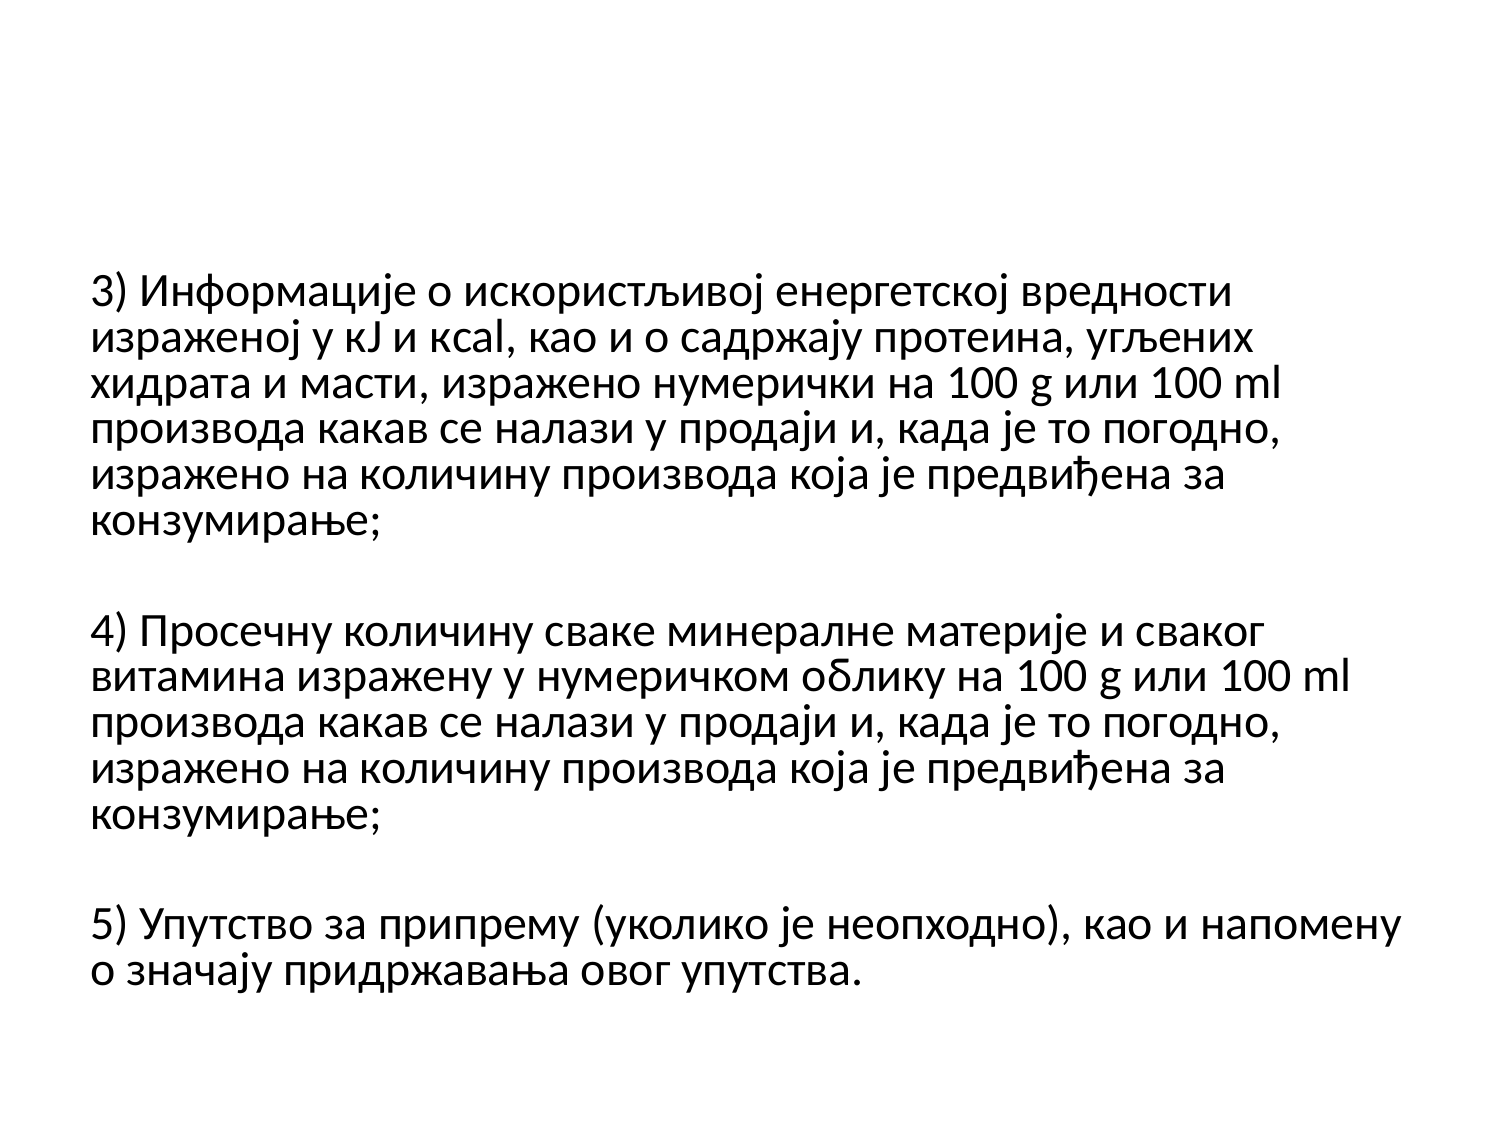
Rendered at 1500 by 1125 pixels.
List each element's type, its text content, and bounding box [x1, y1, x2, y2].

list 3) Информације о искористљивој енергетској вредности израженој у кЈ и кcal, као и о садржају протеина, угљених хидрата и масти, изражено нумерички на 100 g или 100 ml производа какав се налази у продаји и, када је то погодно, изражено на количину производа која је предвиђена за конзумирање; 4) Просечну количину сваке минералне материје и сваког витамина изражену у нумеричком облику на 100 g или 100 ml производа какав се налази у продаји и, када је то погодно, изражено на количину производа која је предвиђена за конзумирање; 5) Упутство за припрему (уколико је неопходно), као и напомену о значају придржавања овог упутства. [74, 262, 1426, 1006]
